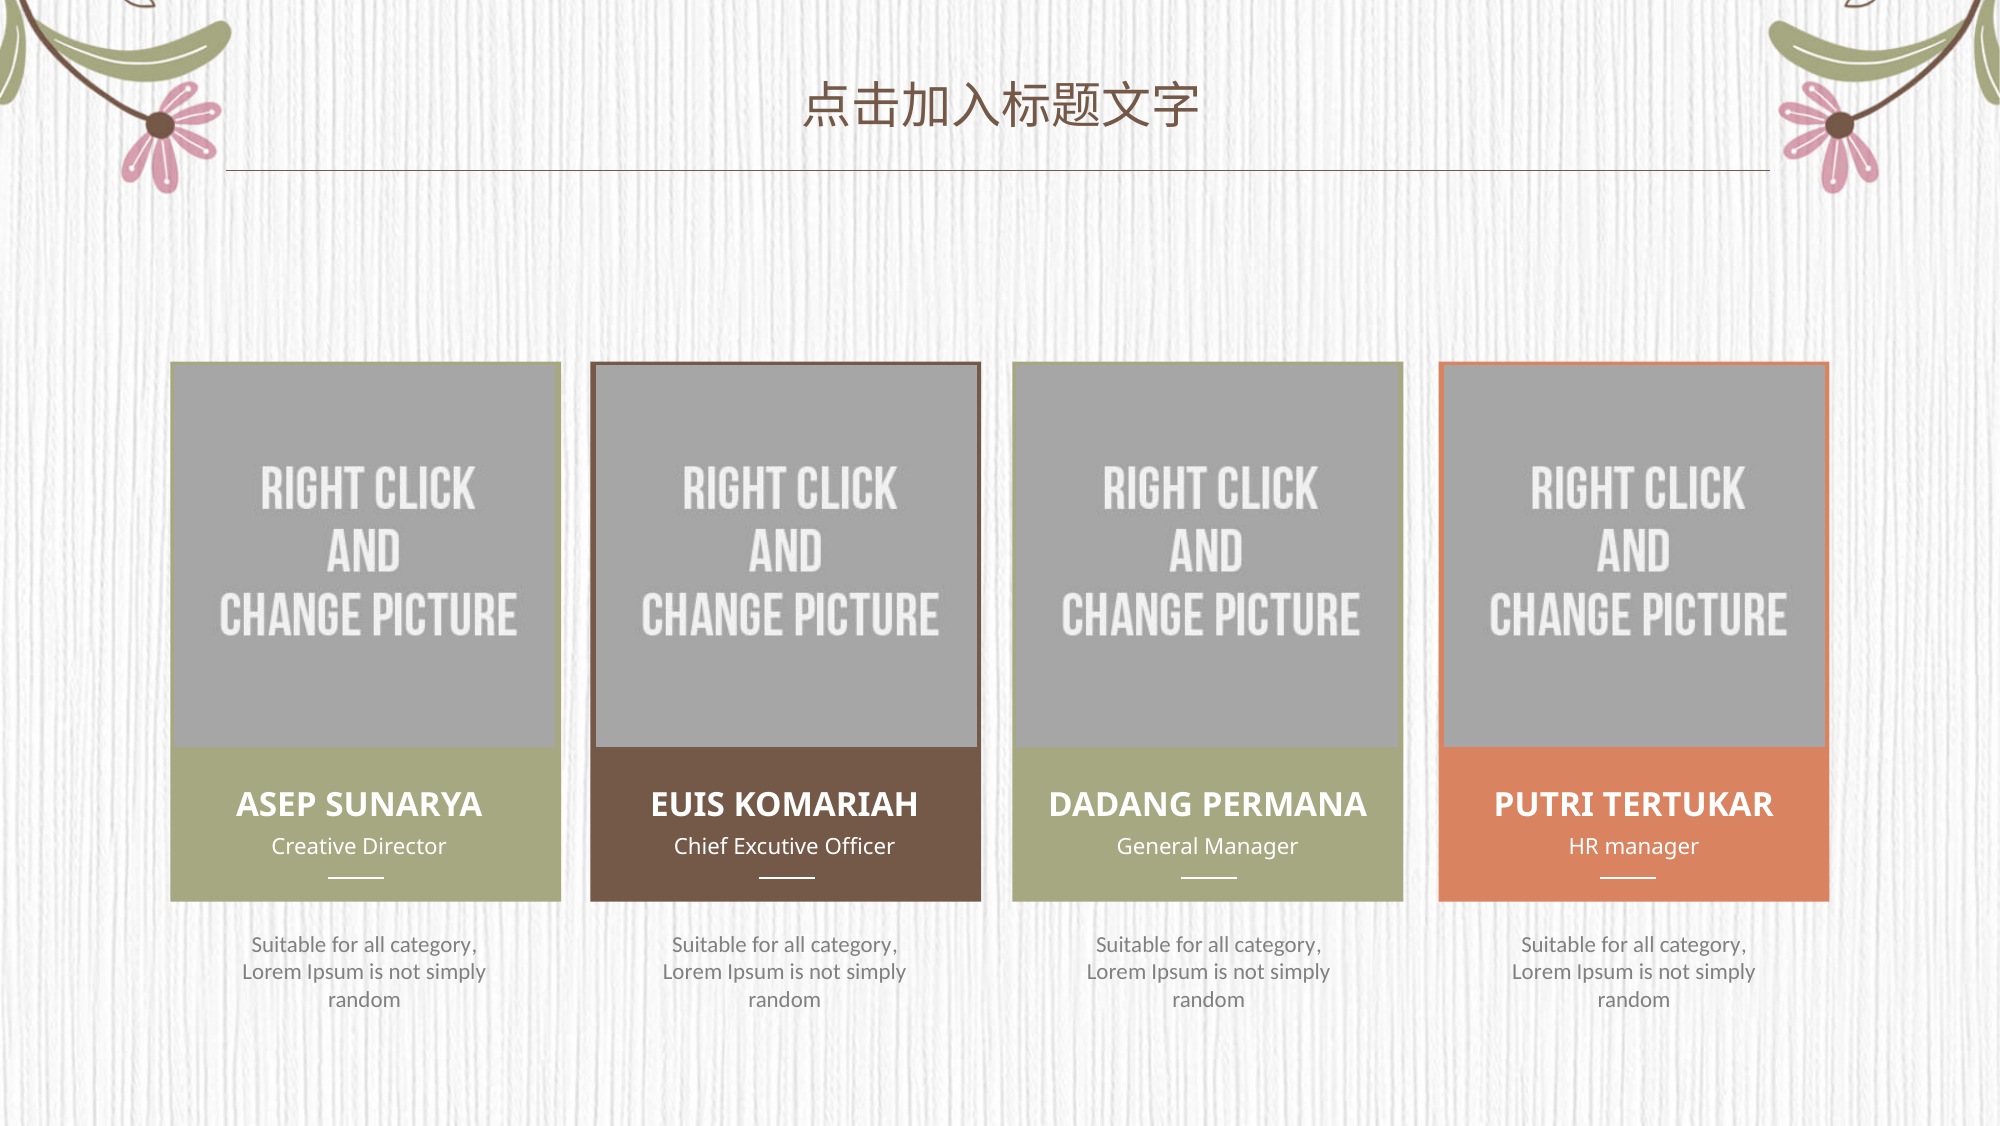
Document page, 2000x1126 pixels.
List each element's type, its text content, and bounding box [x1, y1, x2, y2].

text_box Suitable for all category, Lorem Ipsum is not simply random [635, 921, 934, 1019]
text_box PUTRI TERTUKAR [1478, 775, 1790, 831]
text_box HR manager [1553, 825, 1715, 867]
text_box DADANG PERMANA [1033, 775, 1383, 831]
text_box Suitable for all category, Lorem Ipsum is not simply random [1059, 921, 1358, 1019]
text_box EUIS KOMARIAH [635, 775, 935, 831]
text_box General Manager [1101, 825, 1314, 867]
text_box Chief Excutive Officer [659, 825, 911, 867]
text_box [588, 360, 983, 904]
text_box Suitable for all category, Lorem Ipsum is not simply random [215, 921, 514, 1019]
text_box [226, 67, 1771, 171]
text_box Creative Director [256, 825, 462, 867]
text_box [168, 360, 563, 904]
text_box Suitable for all category, Lorem Ipsum is not simply random [1485, 921, 1784, 1019]
picture [0, 0, 2000, 1126]
text_box ASEP SUNARYA [221, 775, 498, 831]
text_box [1436, 360, 1832, 904]
text_box [1010, 360, 1405, 904]
